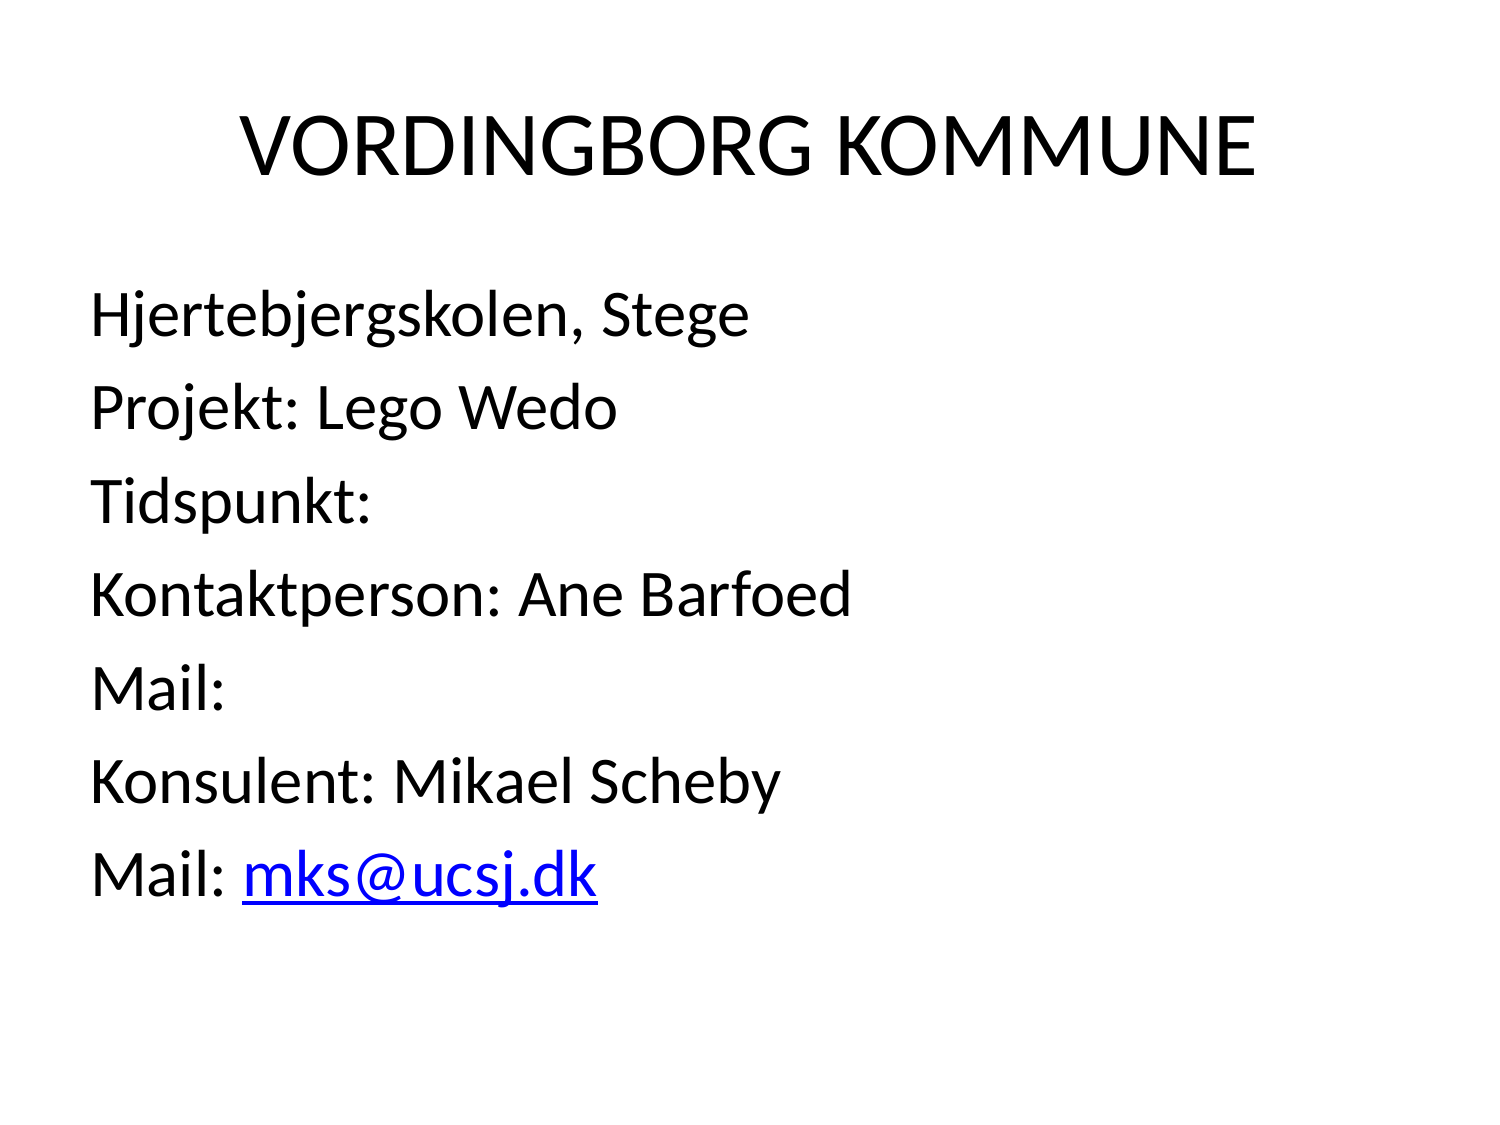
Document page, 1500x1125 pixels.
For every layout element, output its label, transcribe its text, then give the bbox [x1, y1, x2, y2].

list Hjertebjergskolen, Stege Projekt: Lego Wedo Tidspunkt: Kontaktperson: Ane Barfoed Mail: Konsulent: Mikael Scheby Mail: mks@ucsj.dk [75, 262, 1425, 1005]
title VORDINGBORG KOMMUNE [75, 45, 1425, 233]
